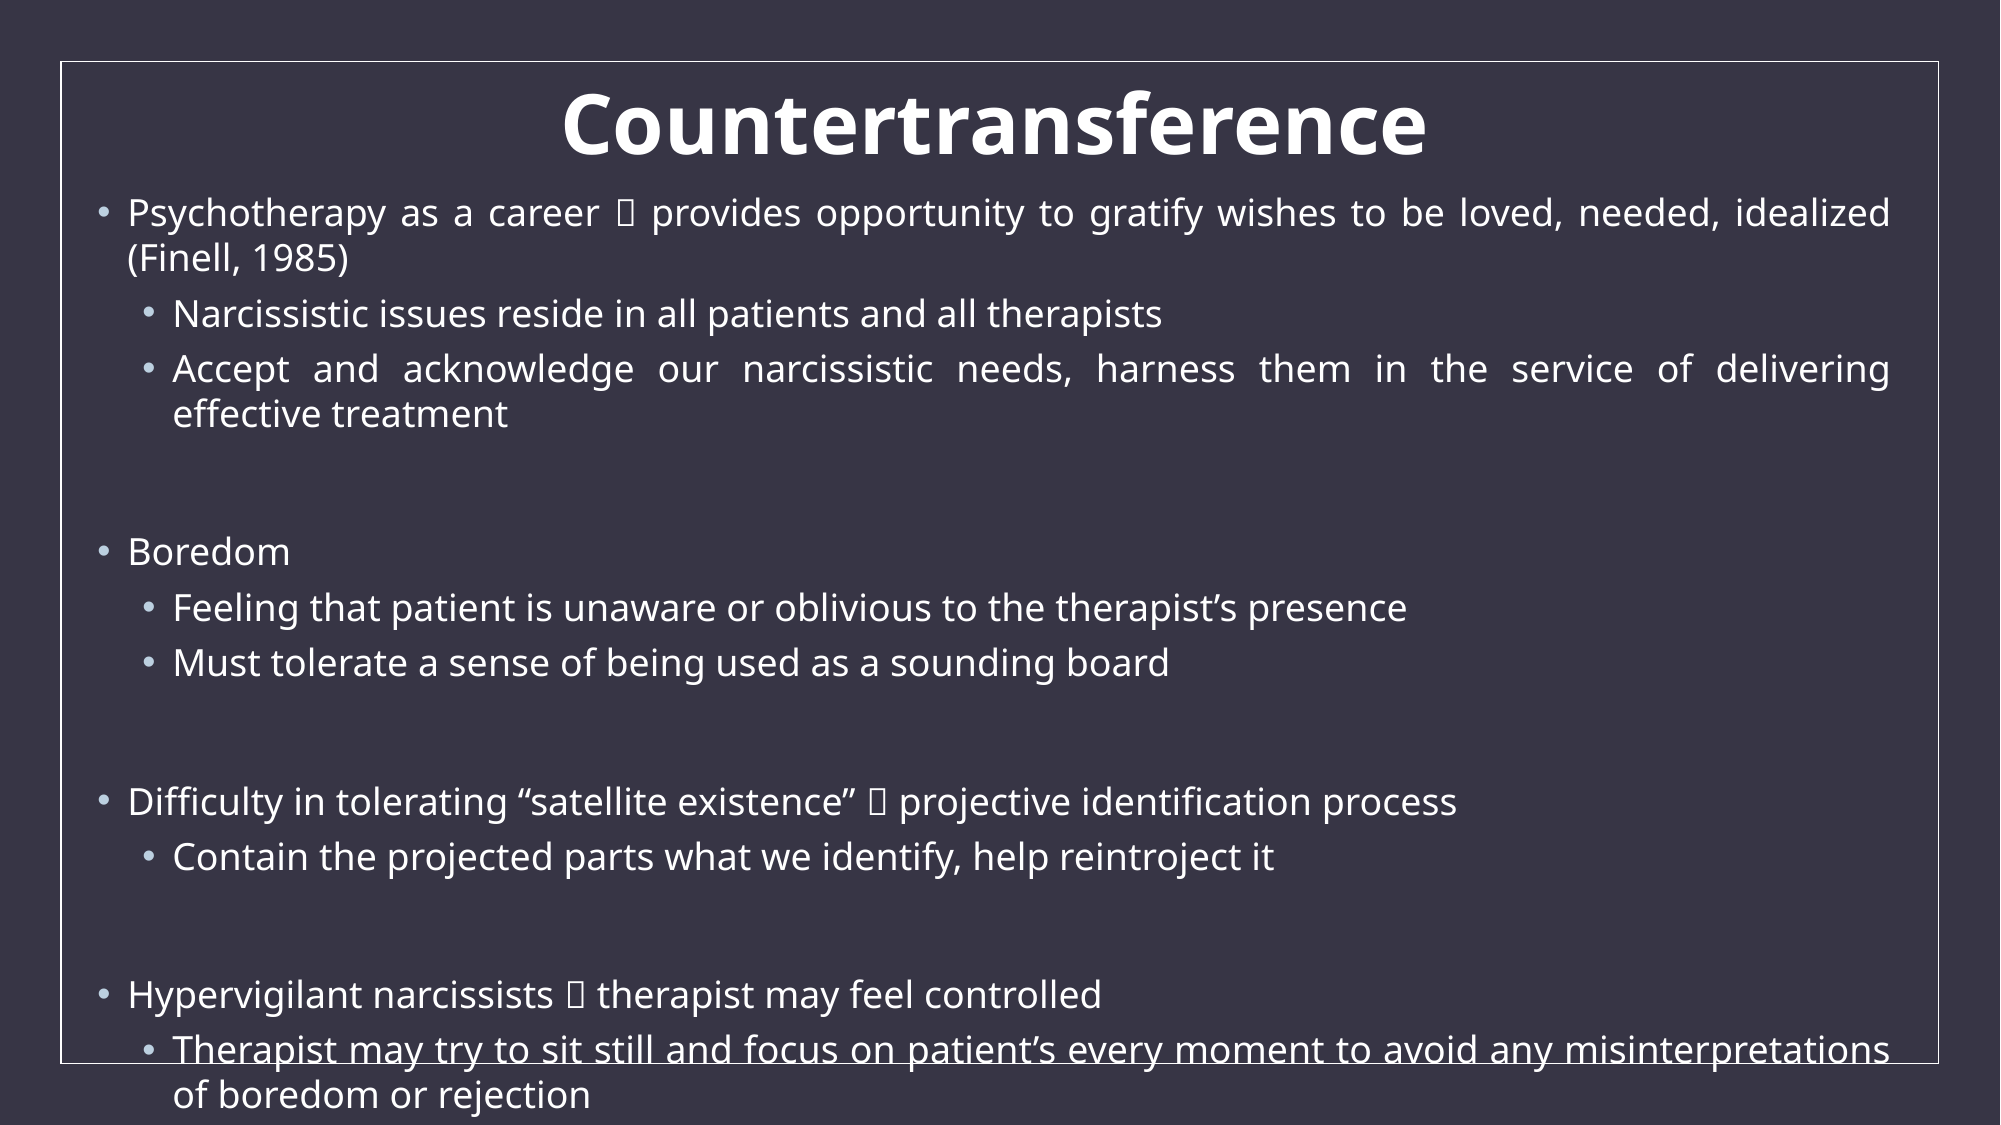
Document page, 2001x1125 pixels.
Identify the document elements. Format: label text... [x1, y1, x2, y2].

title Countertransference [170, 73, 1821, 181]
list Psychotherapy as a career  provides opportunity to gratify wishes to be loved, needed, idealized (Finell, 1985) Narcissistic issues reside in all patients and all therapists Accept and acknowledge our narcissistic needs, harness them in the service of delivering effective treatment Boredom Feeling that patient is unaware or oblivious to the therapist’s presence Must tolerate a sense of being used as a sounding board Difficulty in tolerating “satellite existence”  projective identification process Contain the projected parts what we identify, help reintroject it Hypervigilant narcissists  therapist may feel controlled Therapist may try to sit still and focus on patient’s every moment to avoid any misinterpretations of boredom or rejection [82, 181, 1908, 1065]
